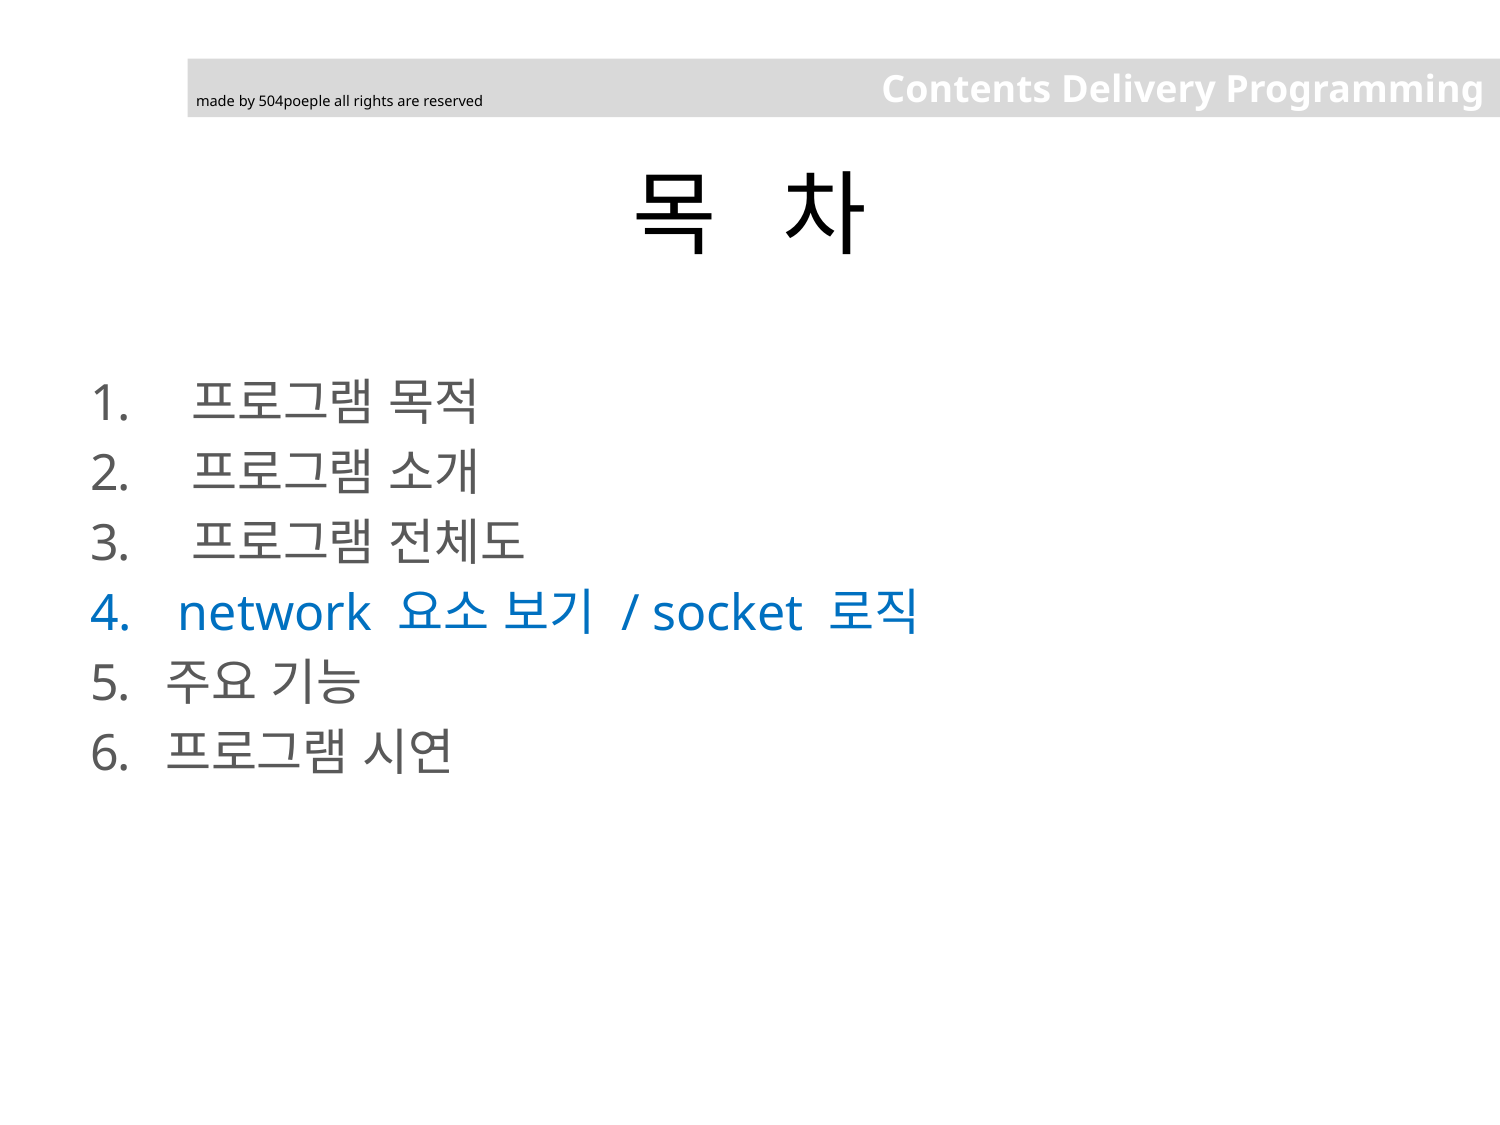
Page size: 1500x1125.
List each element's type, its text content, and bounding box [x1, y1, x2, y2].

title 목 차 [75, 117, 1425, 305]
text_box made by 504poeple all rights are reserved [181, 84, 499, 117]
text_box Contents Delivery Programming [185, 56, 1500, 119]
list 프로그램 목적 프로그램 소개 프로그램 전체도 network 요소 보기 / socket 로직 주요 기능 프로그램 시연 [75, 363, 1425, 1016]
